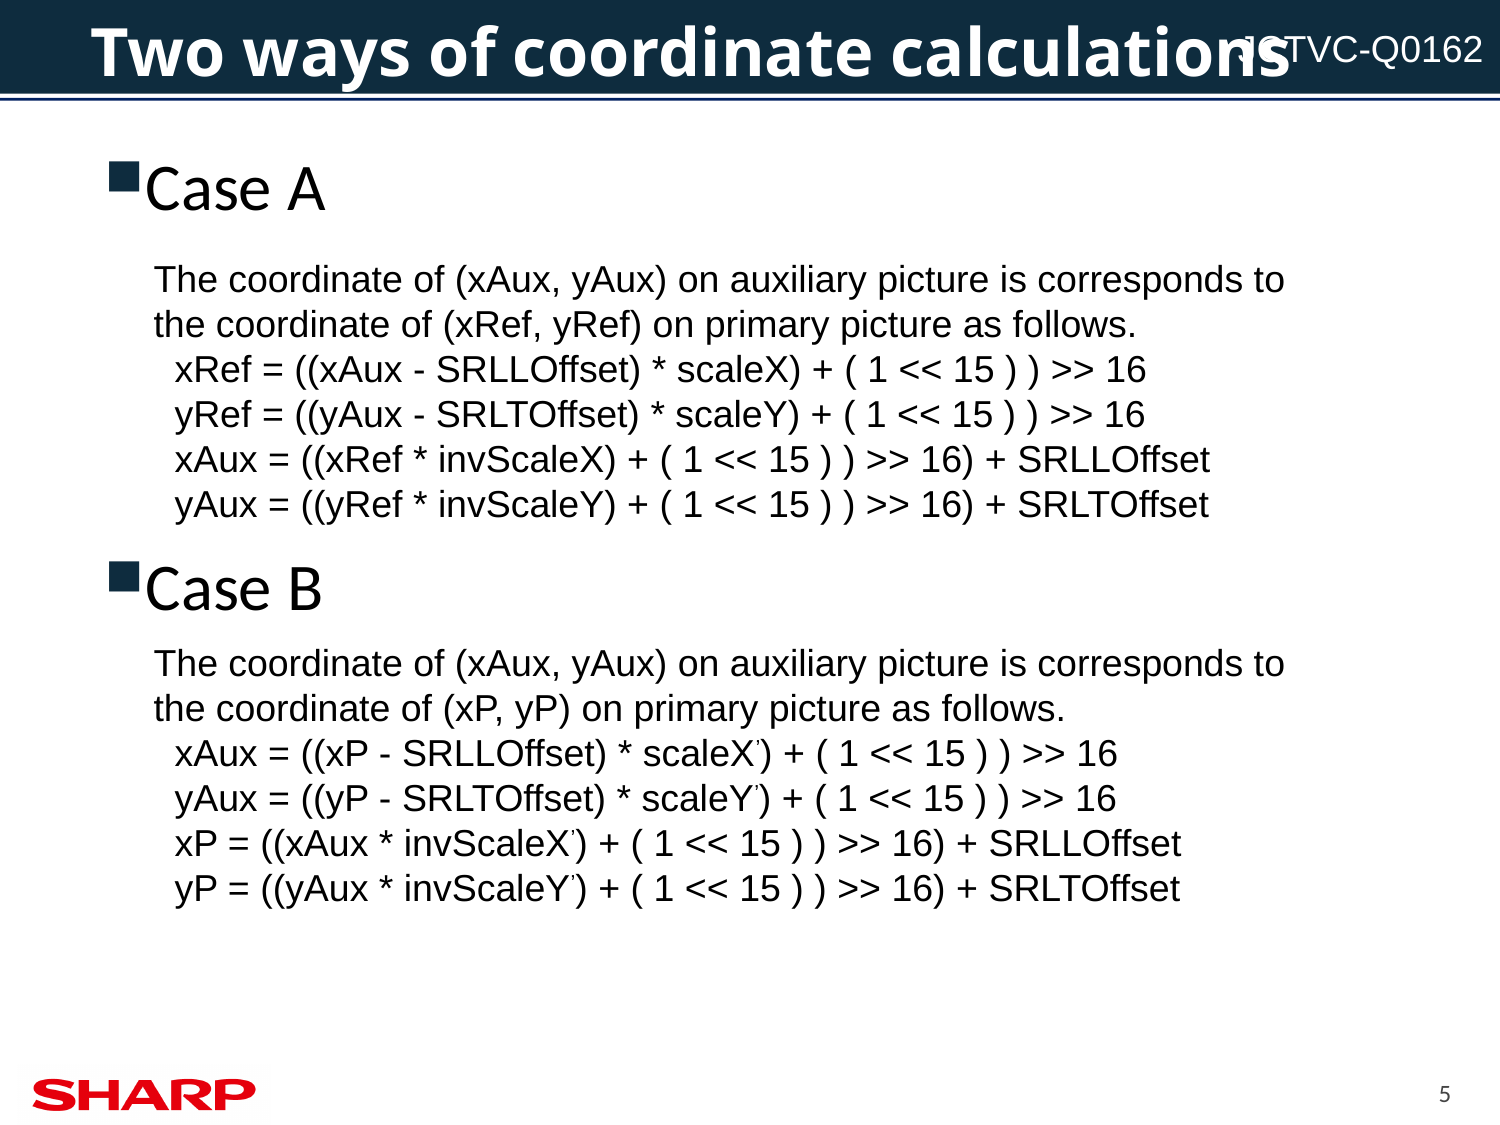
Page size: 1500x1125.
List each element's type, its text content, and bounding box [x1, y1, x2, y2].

slide_number 5 [1345, 1062, 1467, 1108]
text_box The coordinate of (xAux, yAux) on auxiliary picture is corresponds to the coordinate of (xP, yP) on primary picture as follows. xAux = ((xP - SRLLOffset) * scaleX’) + ( 1 << 15 ) ) >> 16 yAux = ((yP - SRLTOffset) * scaleY’) + ( 1 << 15 ) ) >> 16 xP = ((xAux * invScaleX’) + ( 1 << 15 ) ) >> 16) + SRLLOffset yP = ((yAux * invScaleY’) + ( 1 << 15 ) ) >> 16) + SRLTOffset [147, 633, 1329, 916]
text_box The coordinate of (xAux, yAux) on auxiliary picture is corresponds to the coordinate of (xRef, yRef) on primary picture as follows. xRef = ((xAux - SRLLOffset) * scaleX) + ( 1 << 15 ) ) >> 16 yRef = ((yAux - SRLTOffset) * scaleY) + ( 1 << 15 ) ) >> 16 xAux = ((xRef * invScaleX) + ( 1 << 15 ) ) >> 16) + SRLLOffset yAux = ((yRef * invScaleY) + ( 1 << 15 ) ) >> 16) + SRLTOffset [147, 249, 1329, 532]
picture [17, 1064, 271, 1125]
title Two ways of coordinate calculations [74, 15, 1426, 85]
list Case A Case B [74, 128, 1426, 1051]
